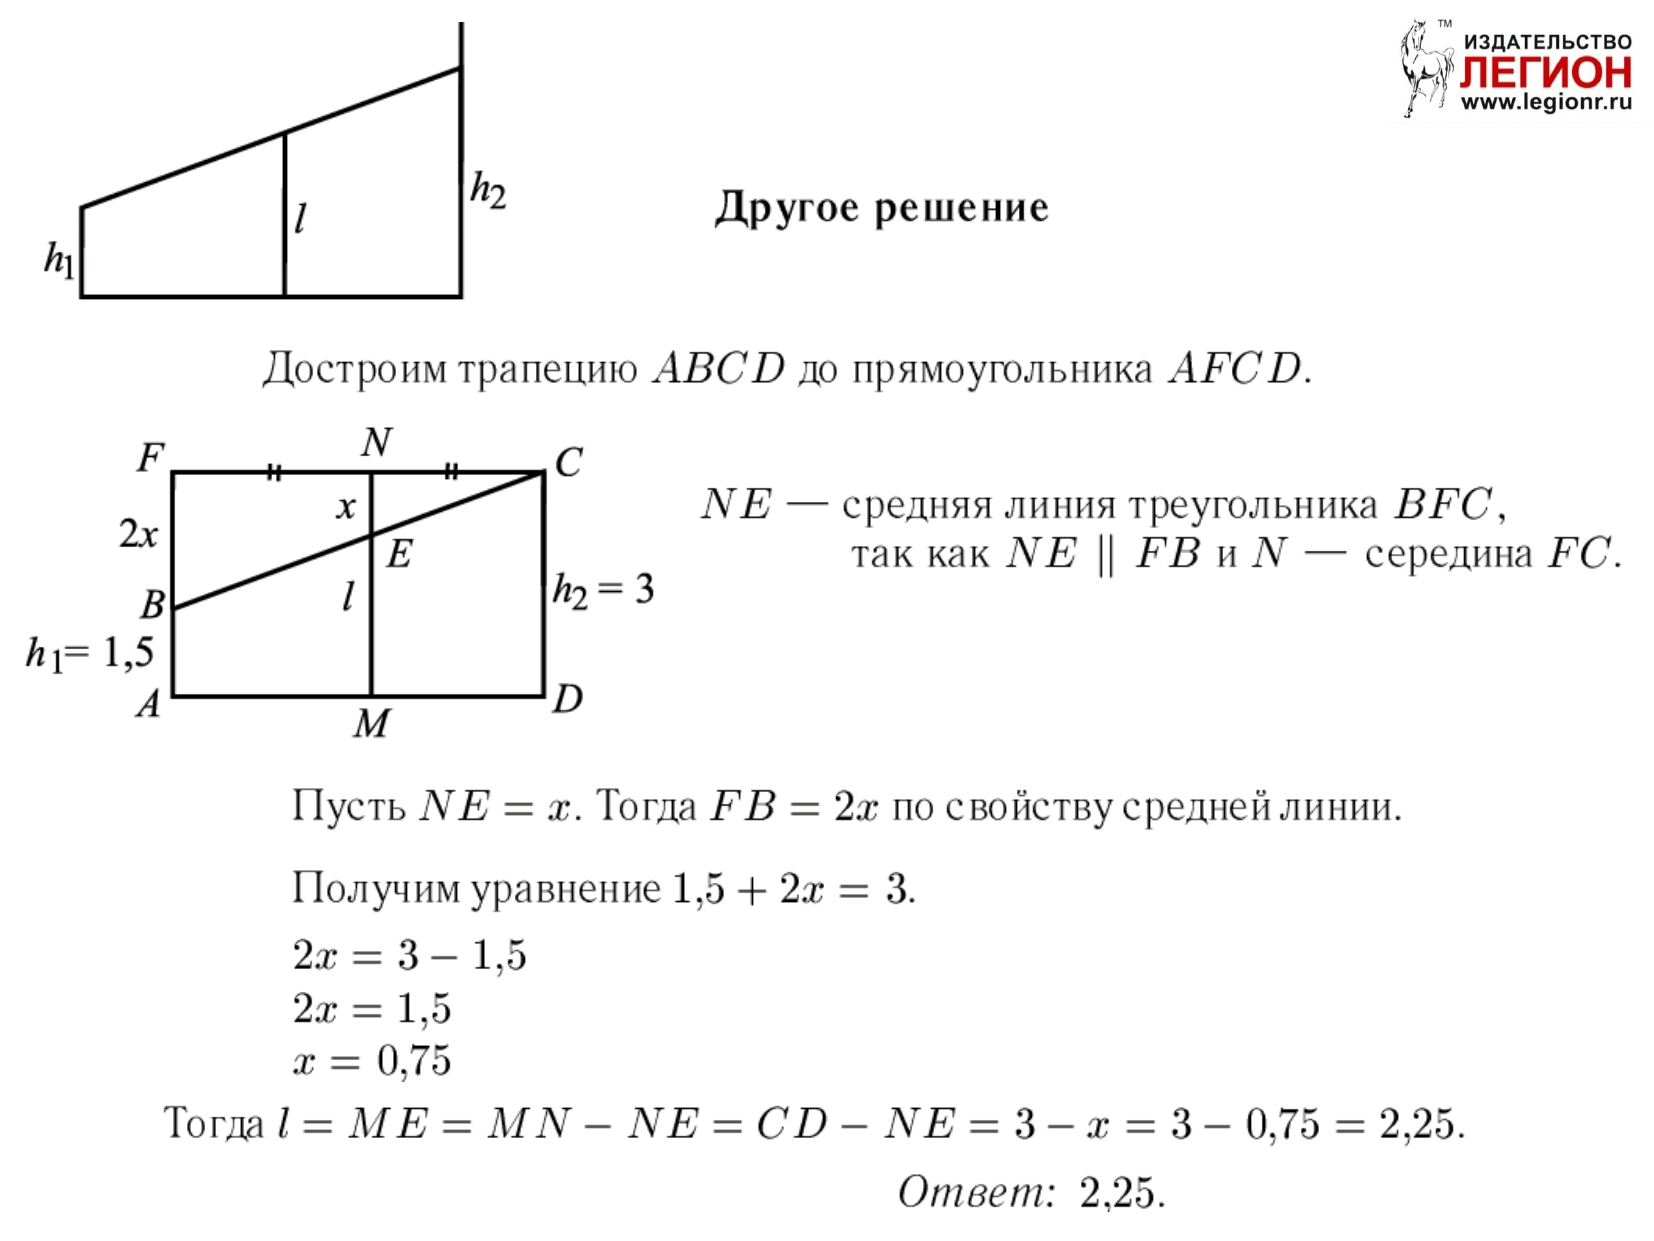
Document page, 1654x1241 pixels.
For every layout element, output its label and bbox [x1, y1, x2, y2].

picture [0, 420, 669, 751]
picture [287, 865, 918, 917]
picture [29, 22, 518, 320]
picture [697, 479, 1630, 583]
picture [158, 1100, 1469, 1150]
picture [252, 338, 1317, 394]
picture [287, 936, 535, 1082]
picture [896, 1170, 1167, 1212]
picture [709, 174, 1065, 243]
picture [287, 783, 1404, 833]
picture [1381, 0, 1654, 124]
